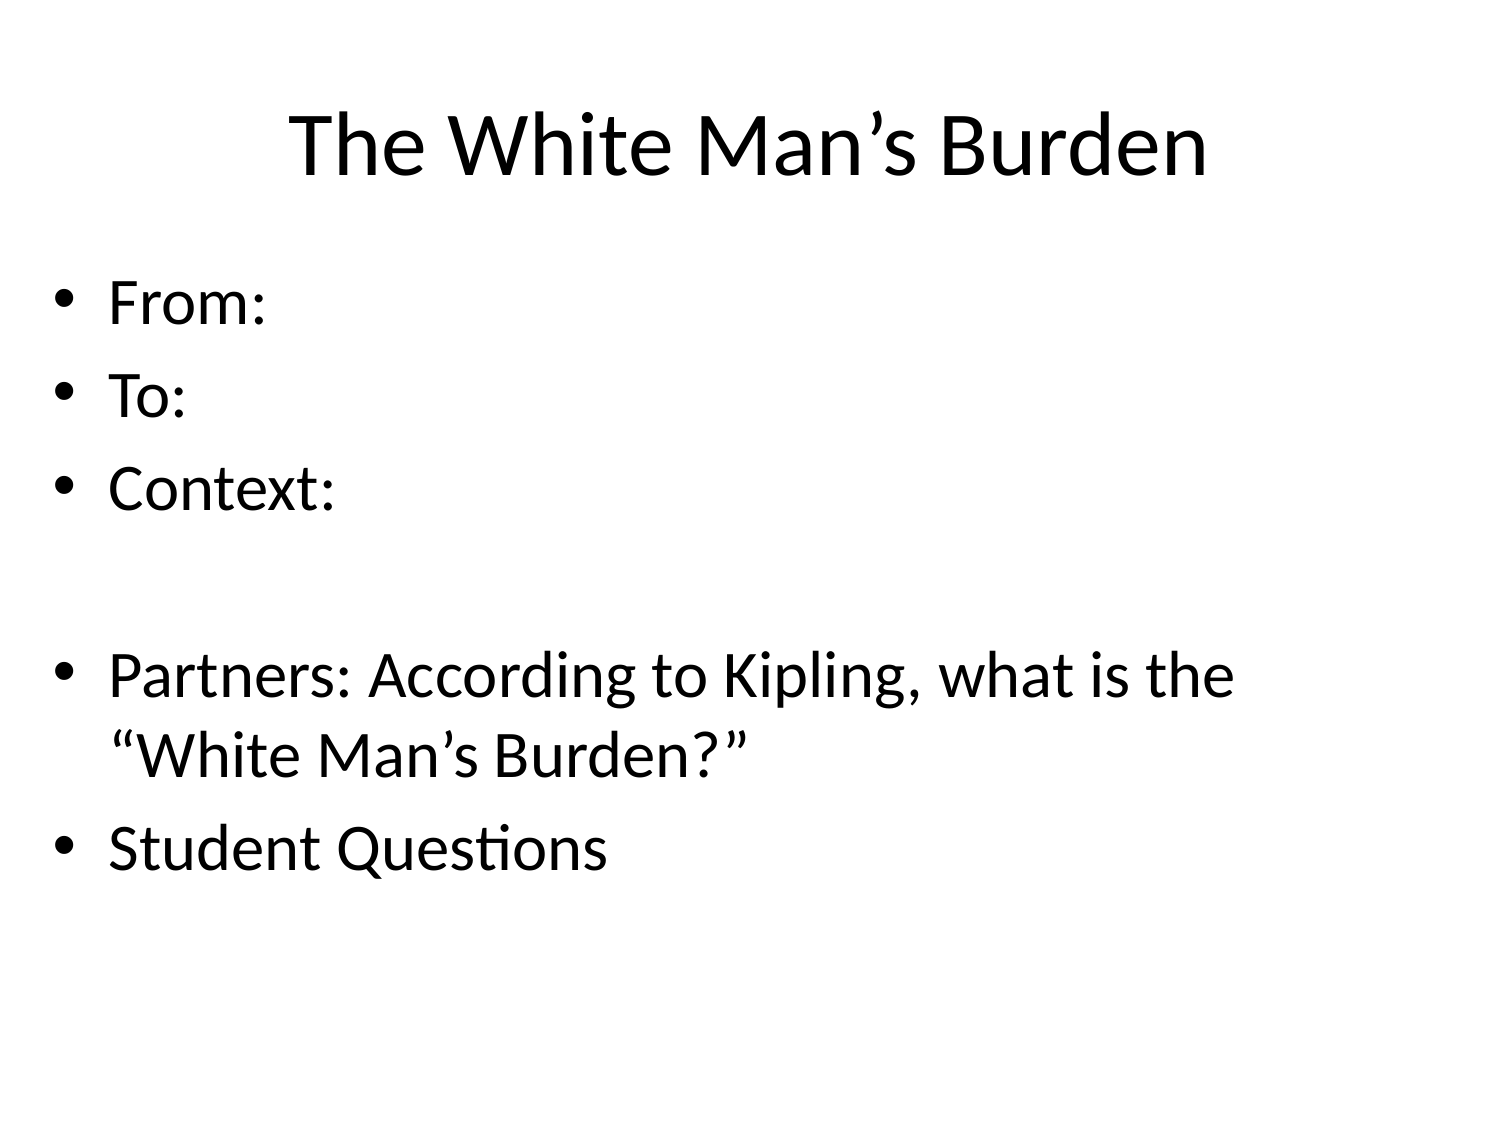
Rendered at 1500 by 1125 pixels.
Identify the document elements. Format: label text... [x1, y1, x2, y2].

list From: To: Context: Partners: According to Kipling, what is the “White Man’s Burden?” Student Questions [37, 249, 1450, 1050]
title The White Man’s Burden [75, 45, 1425, 233]
